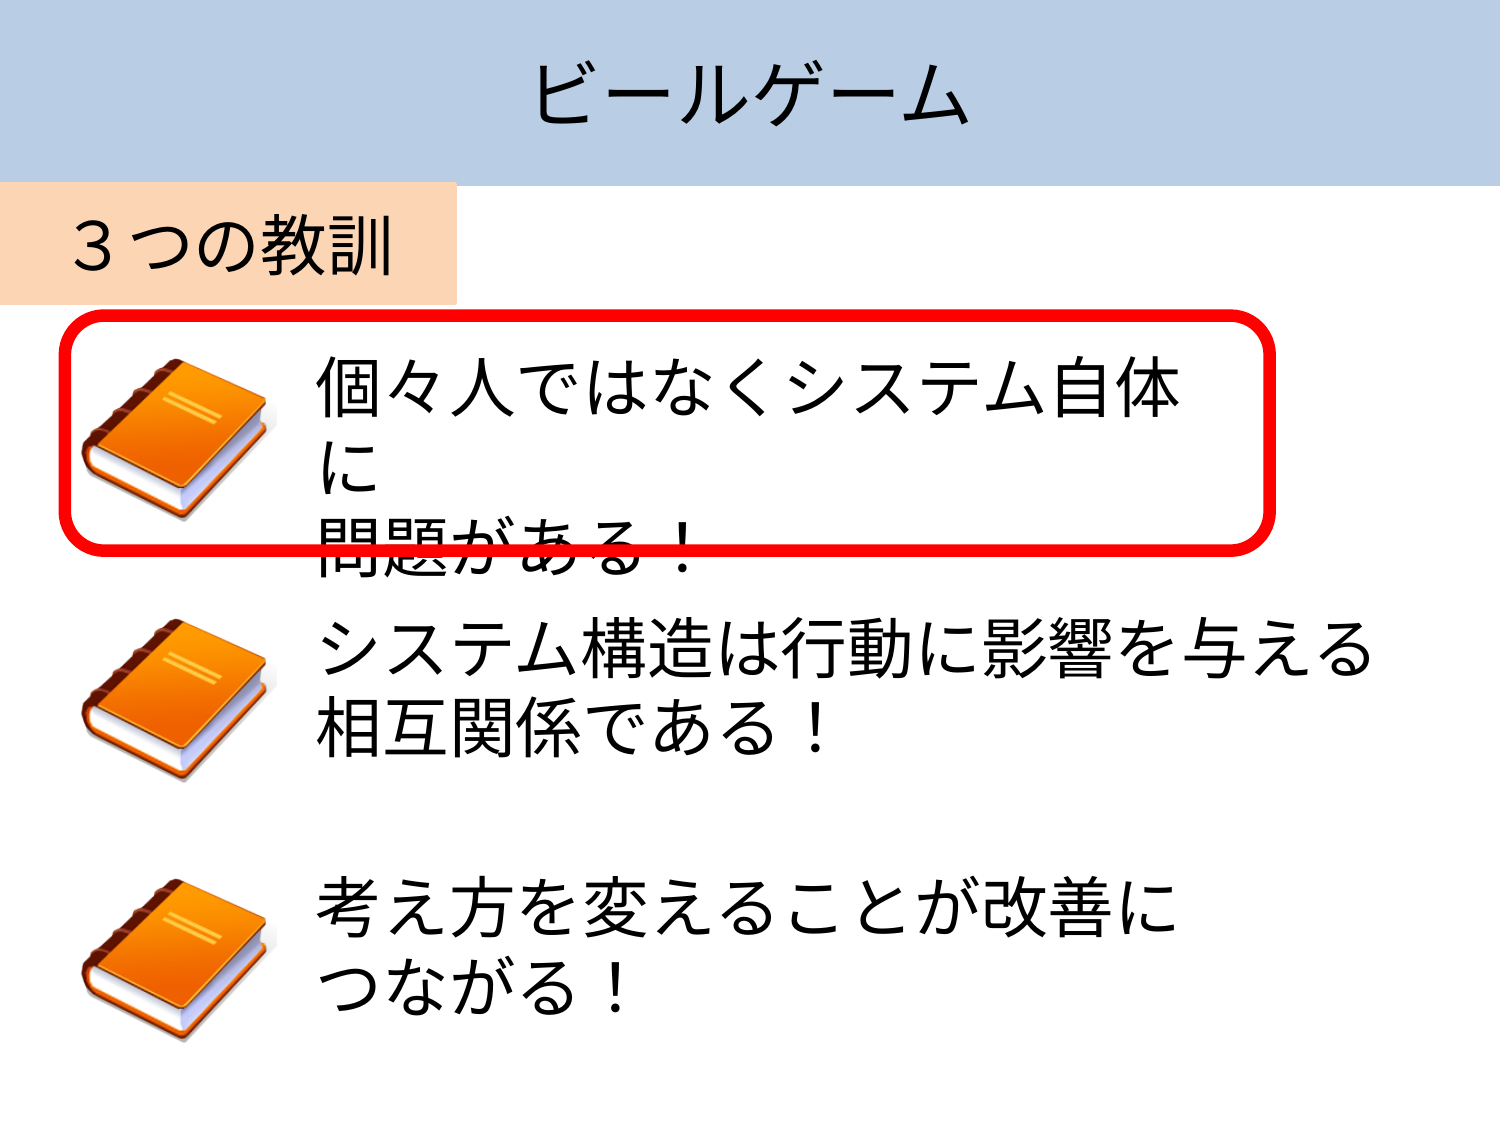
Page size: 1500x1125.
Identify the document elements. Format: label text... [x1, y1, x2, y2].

text_box ３つの教訓 [0, 182, 457, 305]
text_box 考え方を変えることが改善に つながる！ [301, 858, 1447, 1034]
picture [76, 337, 277, 538]
text_box [62, 313, 1272, 553]
text_box ビールゲーム [0, 0, 1500, 186]
picture [76, 858, 277, 1059]
text_box 個々人ではなくシステム自体に 問題がある！ [301, 550, 1247, 593]
picture [76, 598, 277, 799]
text_box システム構造は行動に影響を与える 相互関係である！ [301, 598, 1447, 774]
